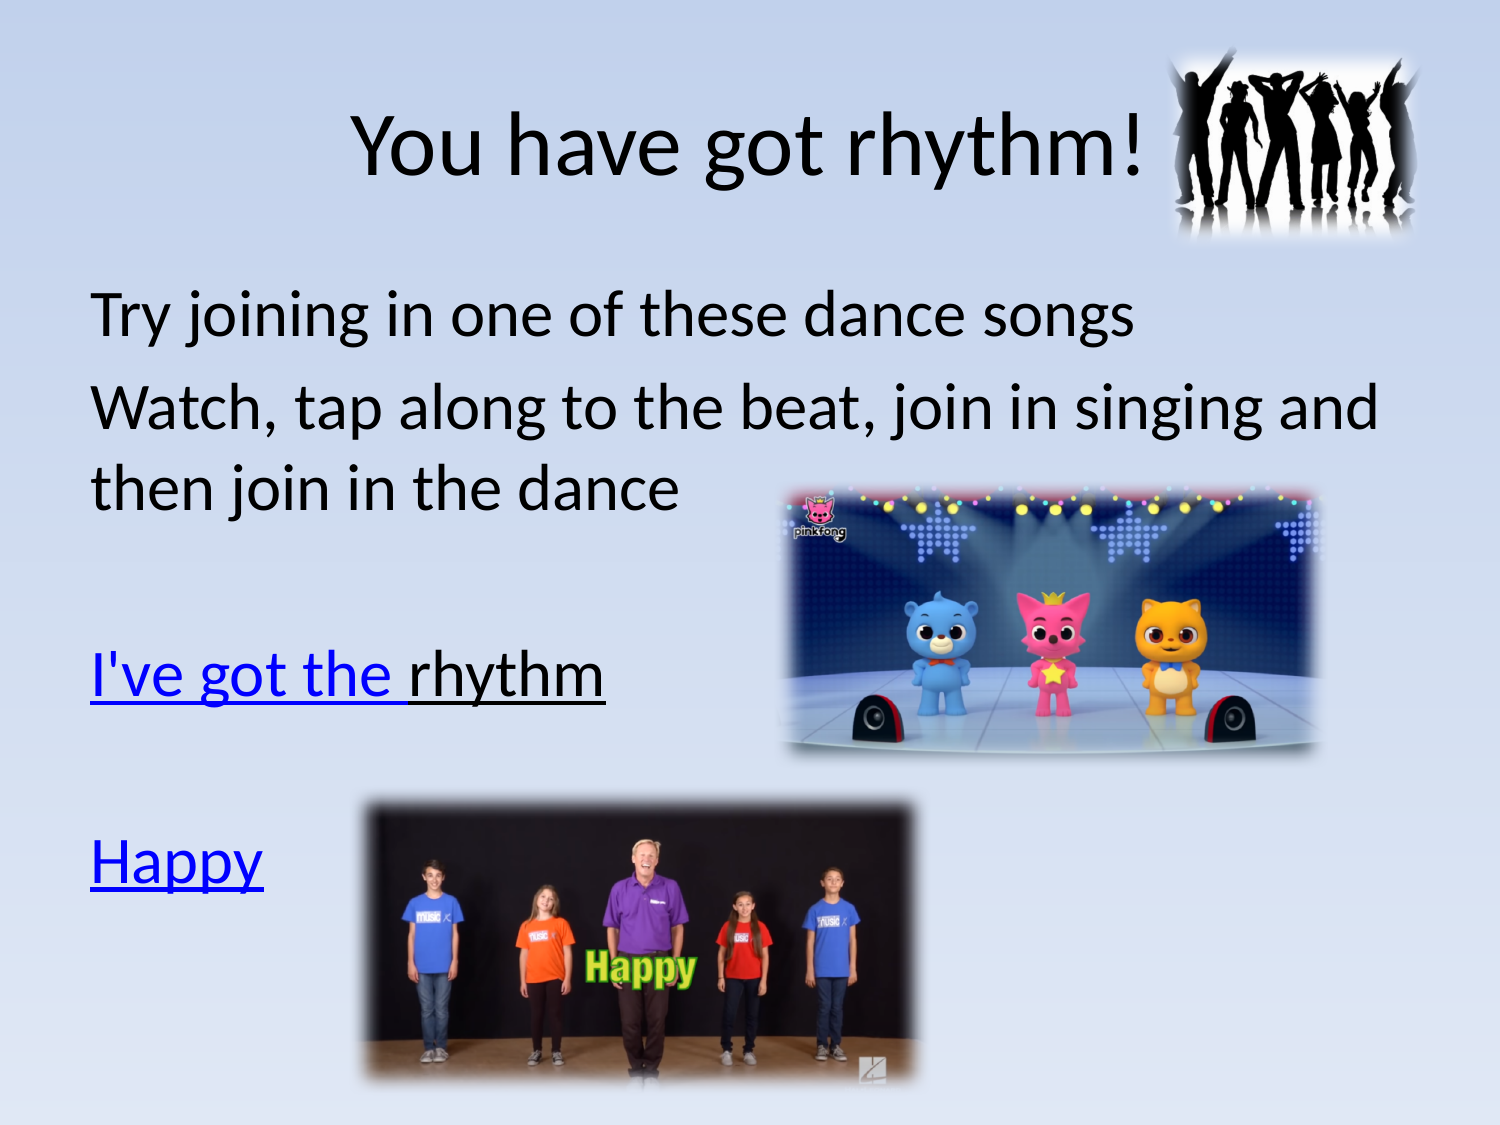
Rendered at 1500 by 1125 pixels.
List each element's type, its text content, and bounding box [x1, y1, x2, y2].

list Try joining in one of these dance songs Watch, tap along to the beat, join in singing and then join in the dance I've got the rhythm Happy [75, 262, 1425, 1005]
picture [1163, 42, 1424, 253]
picture [773, 479, 1330, 769]
picture [348, 785, 932, 1096]
title You have got rhythm! [75, 45, 1159, 233]
